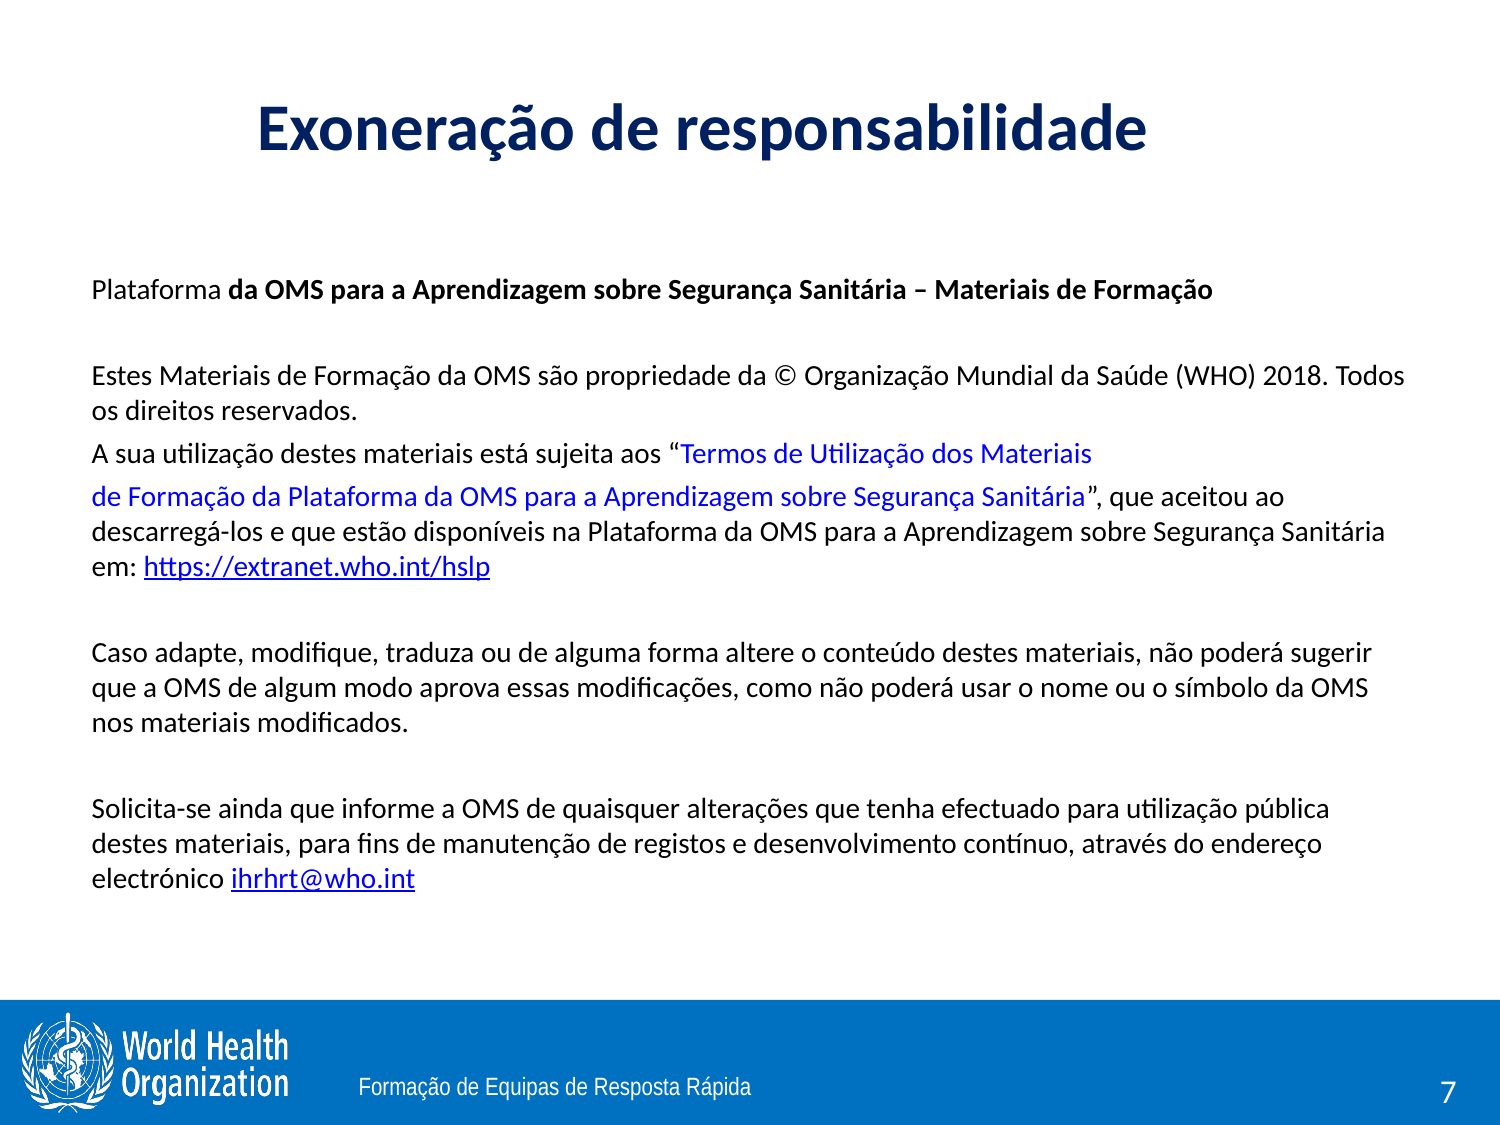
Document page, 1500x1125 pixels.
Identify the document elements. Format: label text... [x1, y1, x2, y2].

text_box Exoneração de responsabilidade [242, 54, 1292, 194]
picture [21, 1012, 288, 1113]
text_box Plataforma da OMS para a Aprendizagem sobre Segurança Sanitária – Materiais de Formação Estes Materiais de Formação da OMS são propriedade da © Organização Mundial da Saúde (WHO) 2018. Todos os direitos reservados. A sua utilização destes materiais está sujeita aos “Termos de Utilização dos Materiais de Formação da Plataforma da OMS para a Aprendizagem sobre Segurança Sanitária”, que aceitou ao descarregá-los e que estão disponíveis na Plataforma da OMS para a Aprendizagem sobre Segurança Sanitária em: https://extranet.who.int/hslp Caso adapte, modifique, traduza ou de alguma forma altere o conteúdo destes materiais, não poderá sugerir que a OMS de algum modo aprova essas modificações, como não poderá usar o nome ou o símbolo da OMS nos materiais modificados. Solicita-se ainda que informe a OMS de quaisquer alterações que tenha efectuado para utilização pública destes materiais, para fins de manutenção de registos e desenvolvimento contínuo, através do endereço electrónico ihrhrt@who.int [76, 219, 1424, 929]
